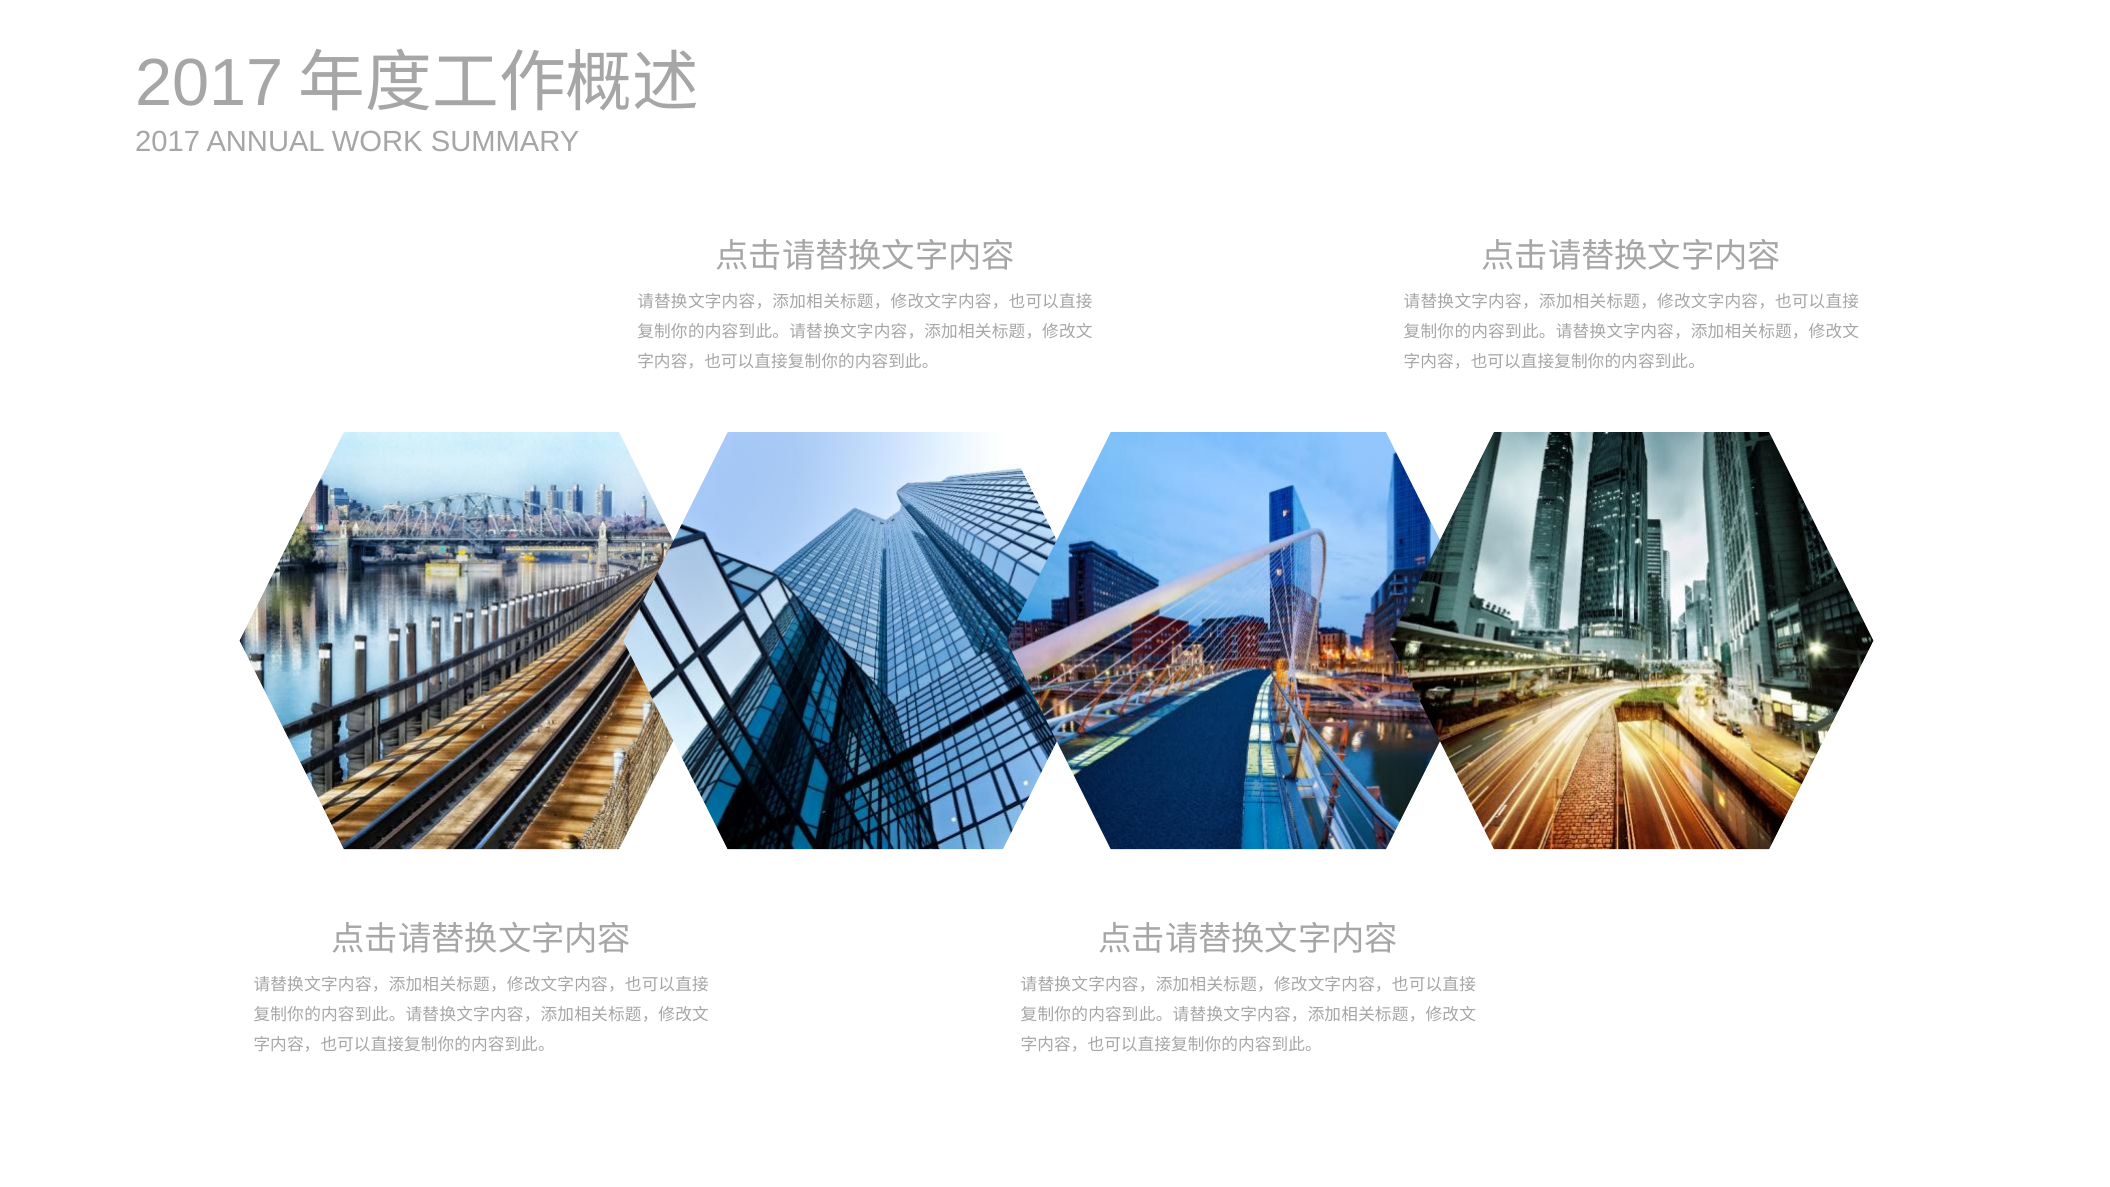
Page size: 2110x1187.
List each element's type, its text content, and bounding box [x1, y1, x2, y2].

text_box 点击请替换文字内容 [715, 234, 1015, 275]
text_box 2017年度工作概述 [135, 38, 783, 119]
text_box [238, 431, 673, 851]
text_box [622, 431, 1057, 851]
text_box 请替换文字内容，添加相关标题，修改文字内容，也可以直接复制你的内容到此。请替换文字内容，添加相关标题，修改文字内容，也可以直接复制你的内容到此。 [253, 963, 710, 1054]
text_box [1005, 431, 1440, 851]
text_box 请替换文字内容，添加相关标题，修改文字内容，也可以直接复制你的内容到此。请替换文字内容，添加相关标题，修改文字内容，也可以直接复制你的内容到此。 [1403, 280, 1860, 371]
text_box [1388, 431, 1875, 851]
text_box 请替换文字内容，添加相关标题，修改文字内容，也可以直接复制你的内容到此。请替换文字内容，添加相关标题，修改文字内容，也可以直接复制你的内容到此。 [637, 280, 1094, 371]
text_box 点击请替换文字内容 [1098, 917, 1399, 958]
text_box 点击请替换文字内容 [1481, 234, 1782, 275]
text_box 请替换文字内容，添加相关标题，修改文字内容，也可以直接复制你的内容到此。请替换文字内容，添加相关标题，修改文字内容，也可以直接复制你的内容到此。 [1020, 963, 1477, 1054]
text_box 2017 ANNUAL WORK SUMMARY [135, 122, 596, 158]
text_box 点击请替换文字内容 [331, 917, 632, 958]
